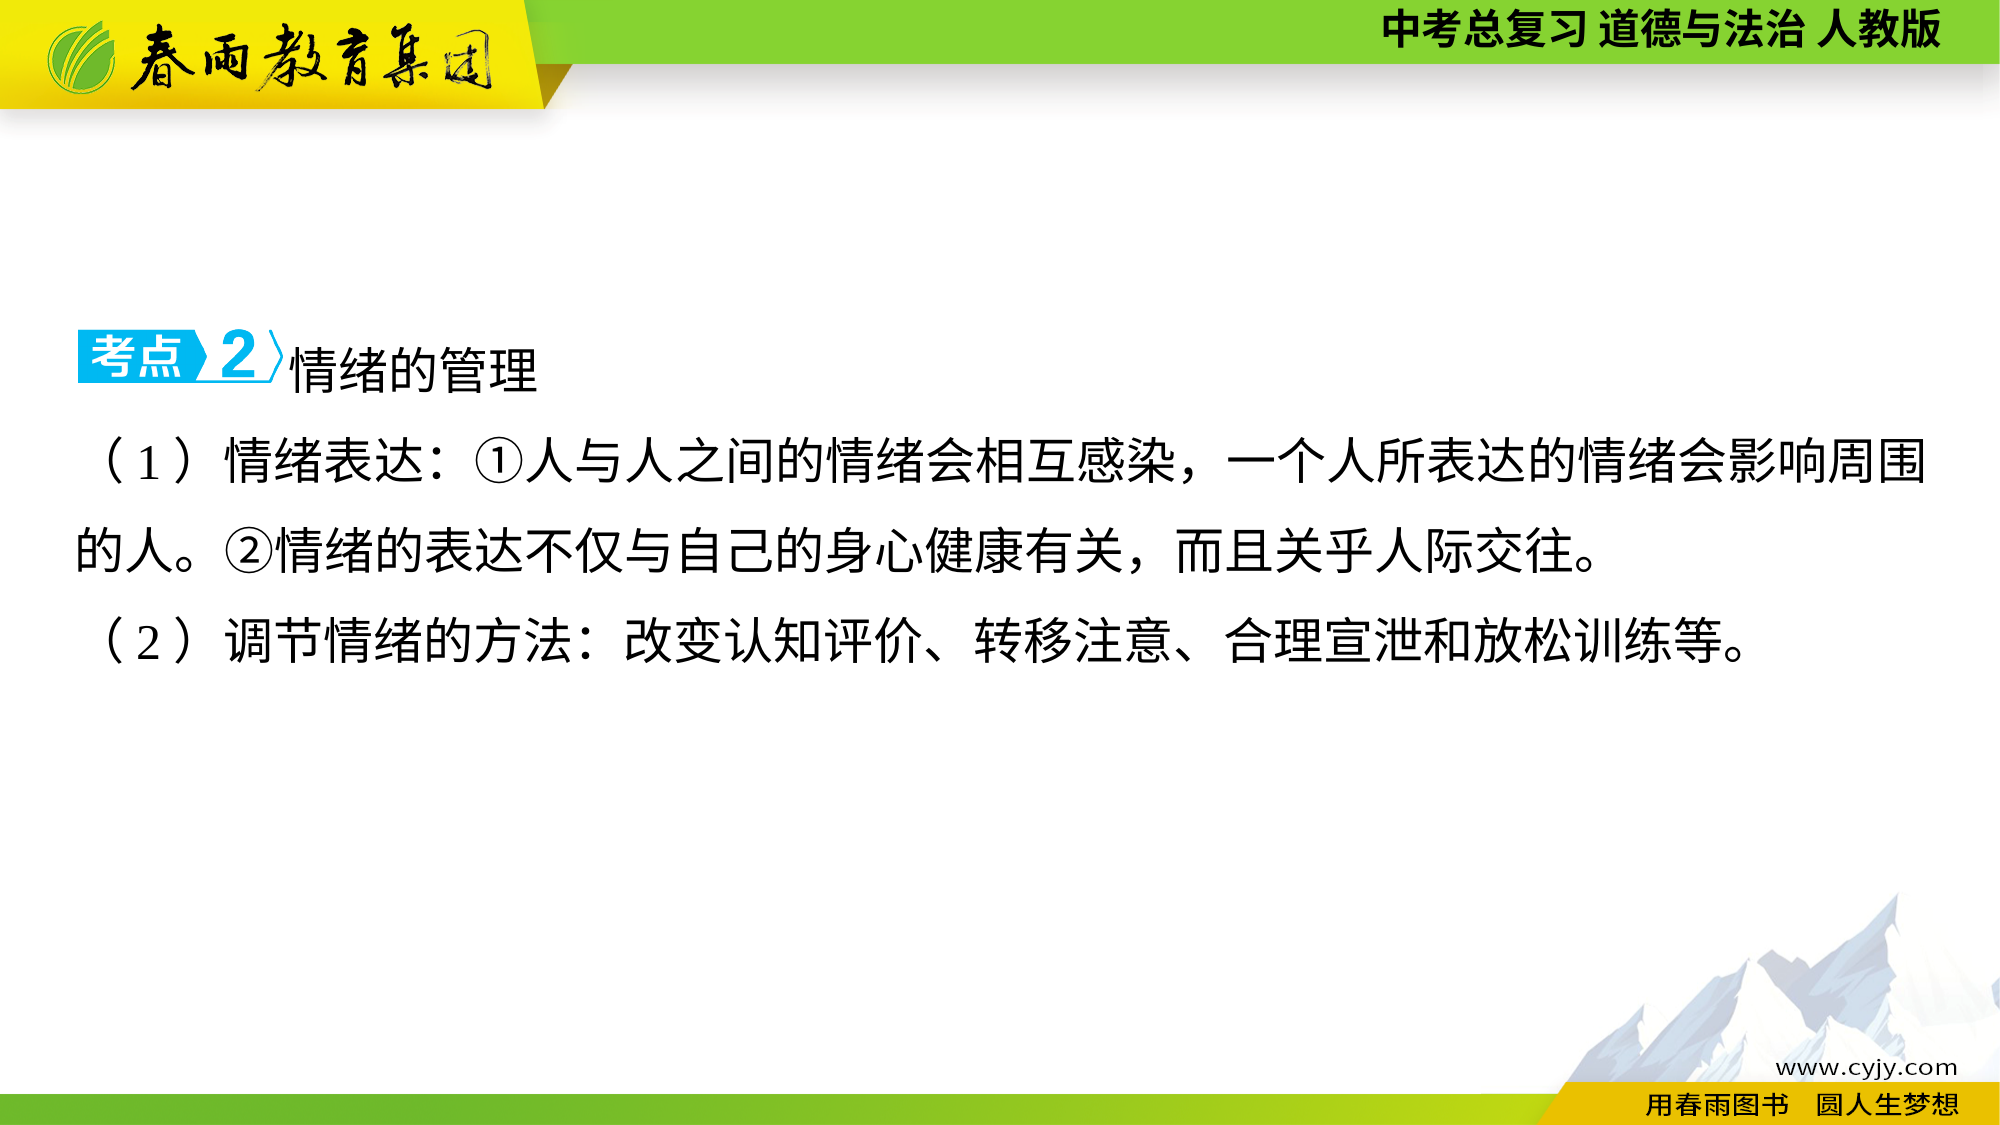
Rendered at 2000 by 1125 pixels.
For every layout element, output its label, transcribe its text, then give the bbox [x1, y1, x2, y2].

list 情绪的管理 （1）情绪表达：①人与人之间的情绪会相互感染，一个人所表达的情绪会影响周围的人。②情绪的表达不仅与自己的身心健康有关，而且关乎人际交往。 （2）调节情绪的方法：改变认知评价、转移注意、合理宣泄和放松训练等。 [59, 301, 1944, 669]
picture [0, 0, 2000, 1125]
